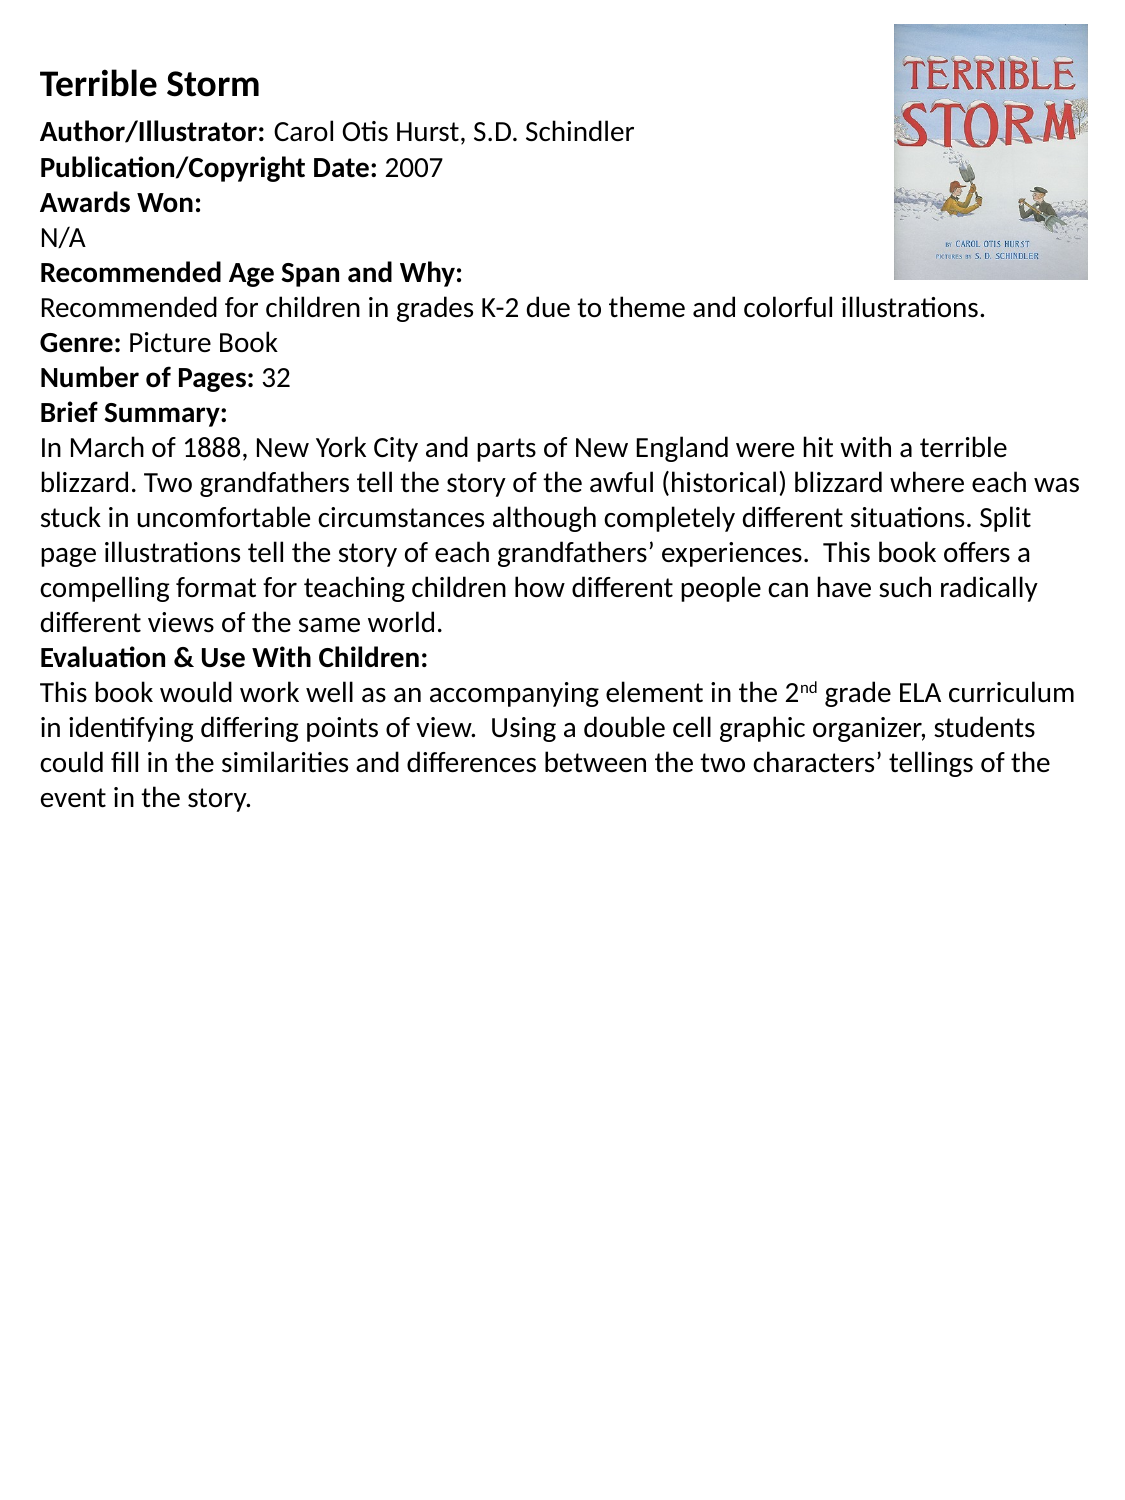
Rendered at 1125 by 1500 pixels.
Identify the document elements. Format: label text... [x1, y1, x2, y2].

text_box Terrible Storm Author/Illustrator: Carol Otis Hurst, S.D. Schindler Publication/Copyright Date: 2007 Awards Won: N/A Recommended Age Span and Why: Recommended for children in grades K-2 due to theme and colorful illustrations. Genre: Picture Book Number of Pages: 32 Brief Summary: In March of 1888, New York City and parts of New England were hit with a terrible blizzard. Two grandfathers tell the story of the awful (historical) blizzard where each was stuck in uncomfortable circumstances although completely different situations. Split page illustrations tell the story of each grandfathers’ experiences. This book offers a compelling format for teaching children how different people can have such radically different views of the same world. Evaluation & Use With Children: This book would work well as an accompanying element in the 2nd grade ELA curriculum in identifying differing points of view. Using a double cell graphic organizer, students could fill in the similarities and differences between the two characters’ tellings of the event in the story. [24, 51, 1100, 821]
picture [894, 24, 1088, 281]
